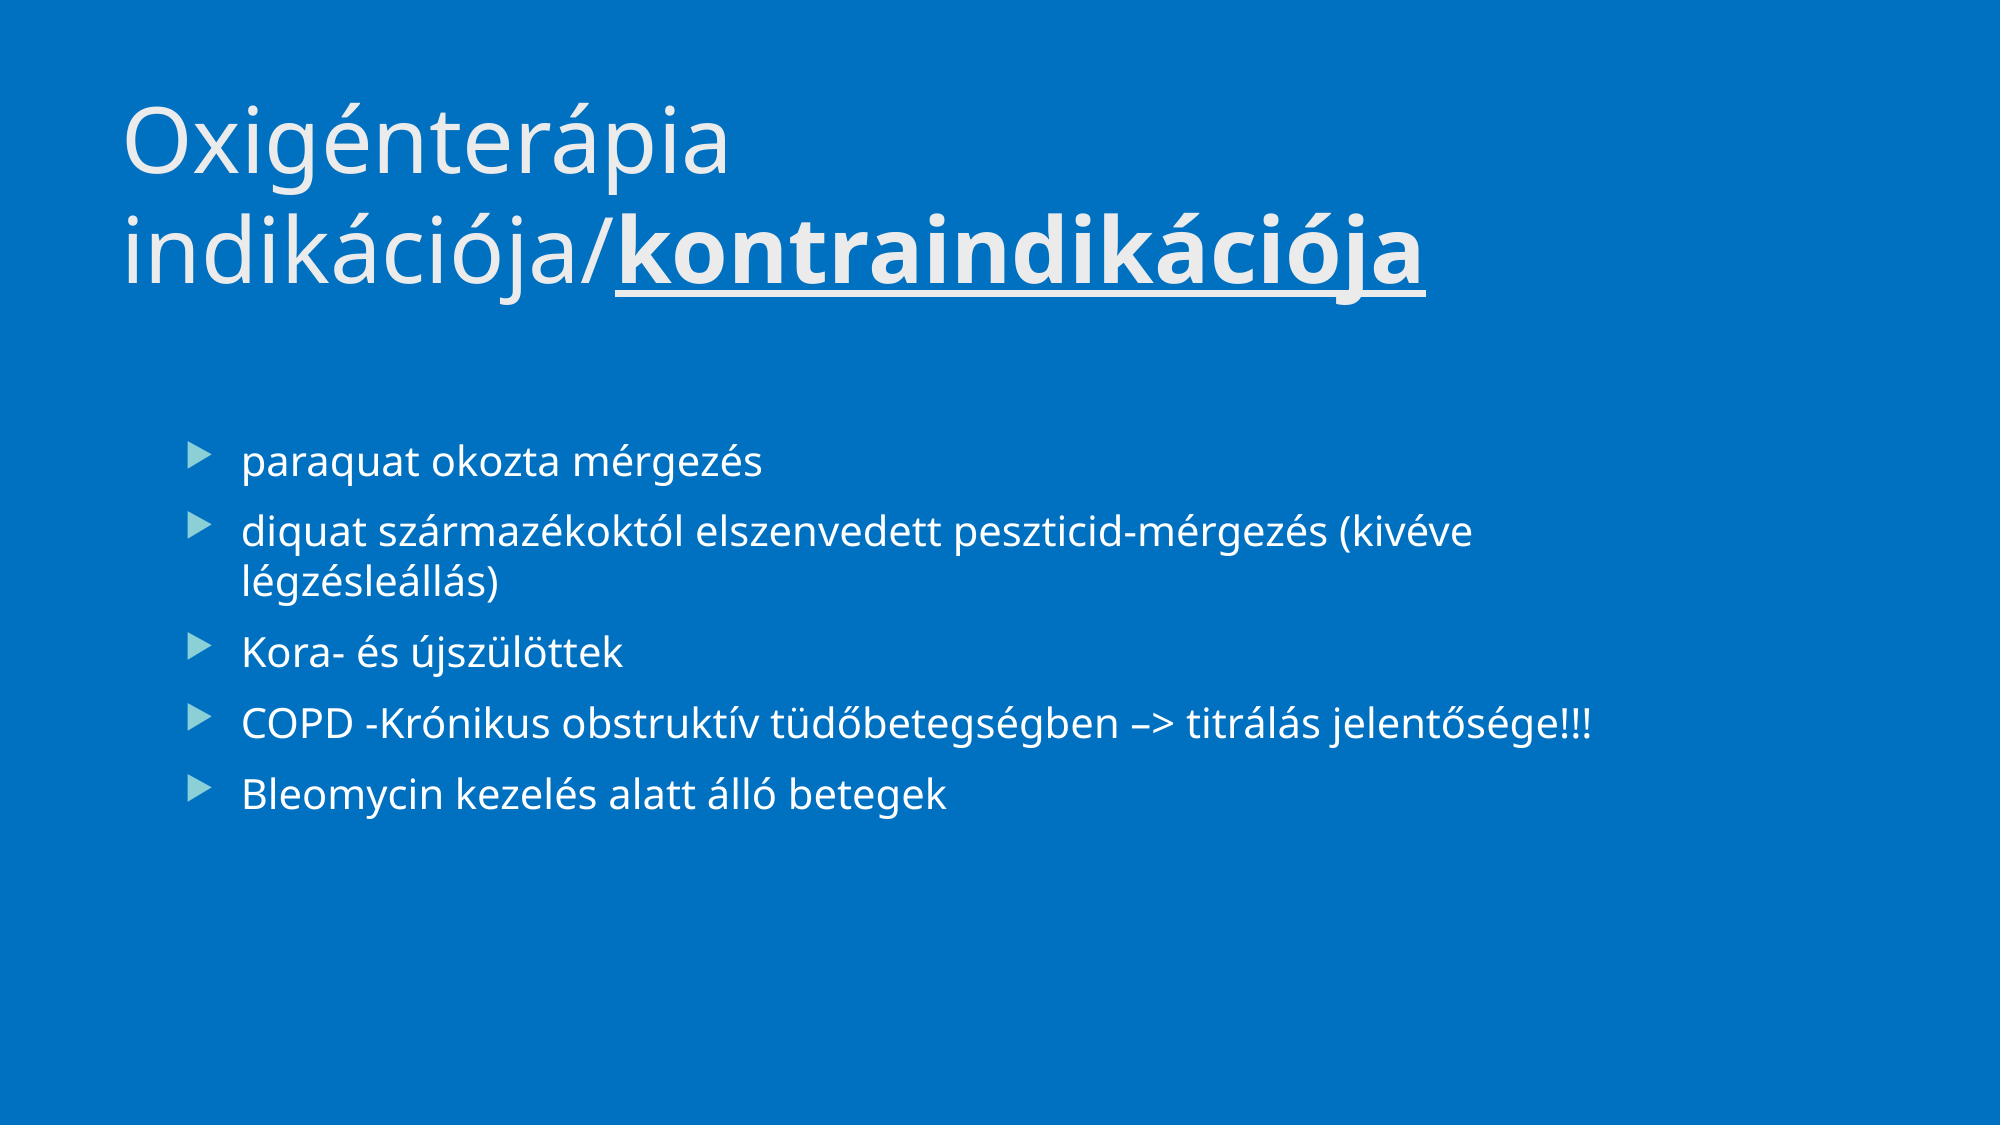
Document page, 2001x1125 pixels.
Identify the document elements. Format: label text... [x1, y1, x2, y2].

list paraquat okozta mérgezés diquat származékoktól elszenvedett peszticid-mérgezés (kivéve légzésleállás) Kora- és újszülöttek COPD -Krónikus obstruktív tüdőbetegségben –> titrálás jelentősége!!! Bleomycin kezelés alatt álló betegek [169, 426, 1638, 1115]
title Oxigénterápia indikációja/kontraindikációja [106, 74, 1649, 304]
